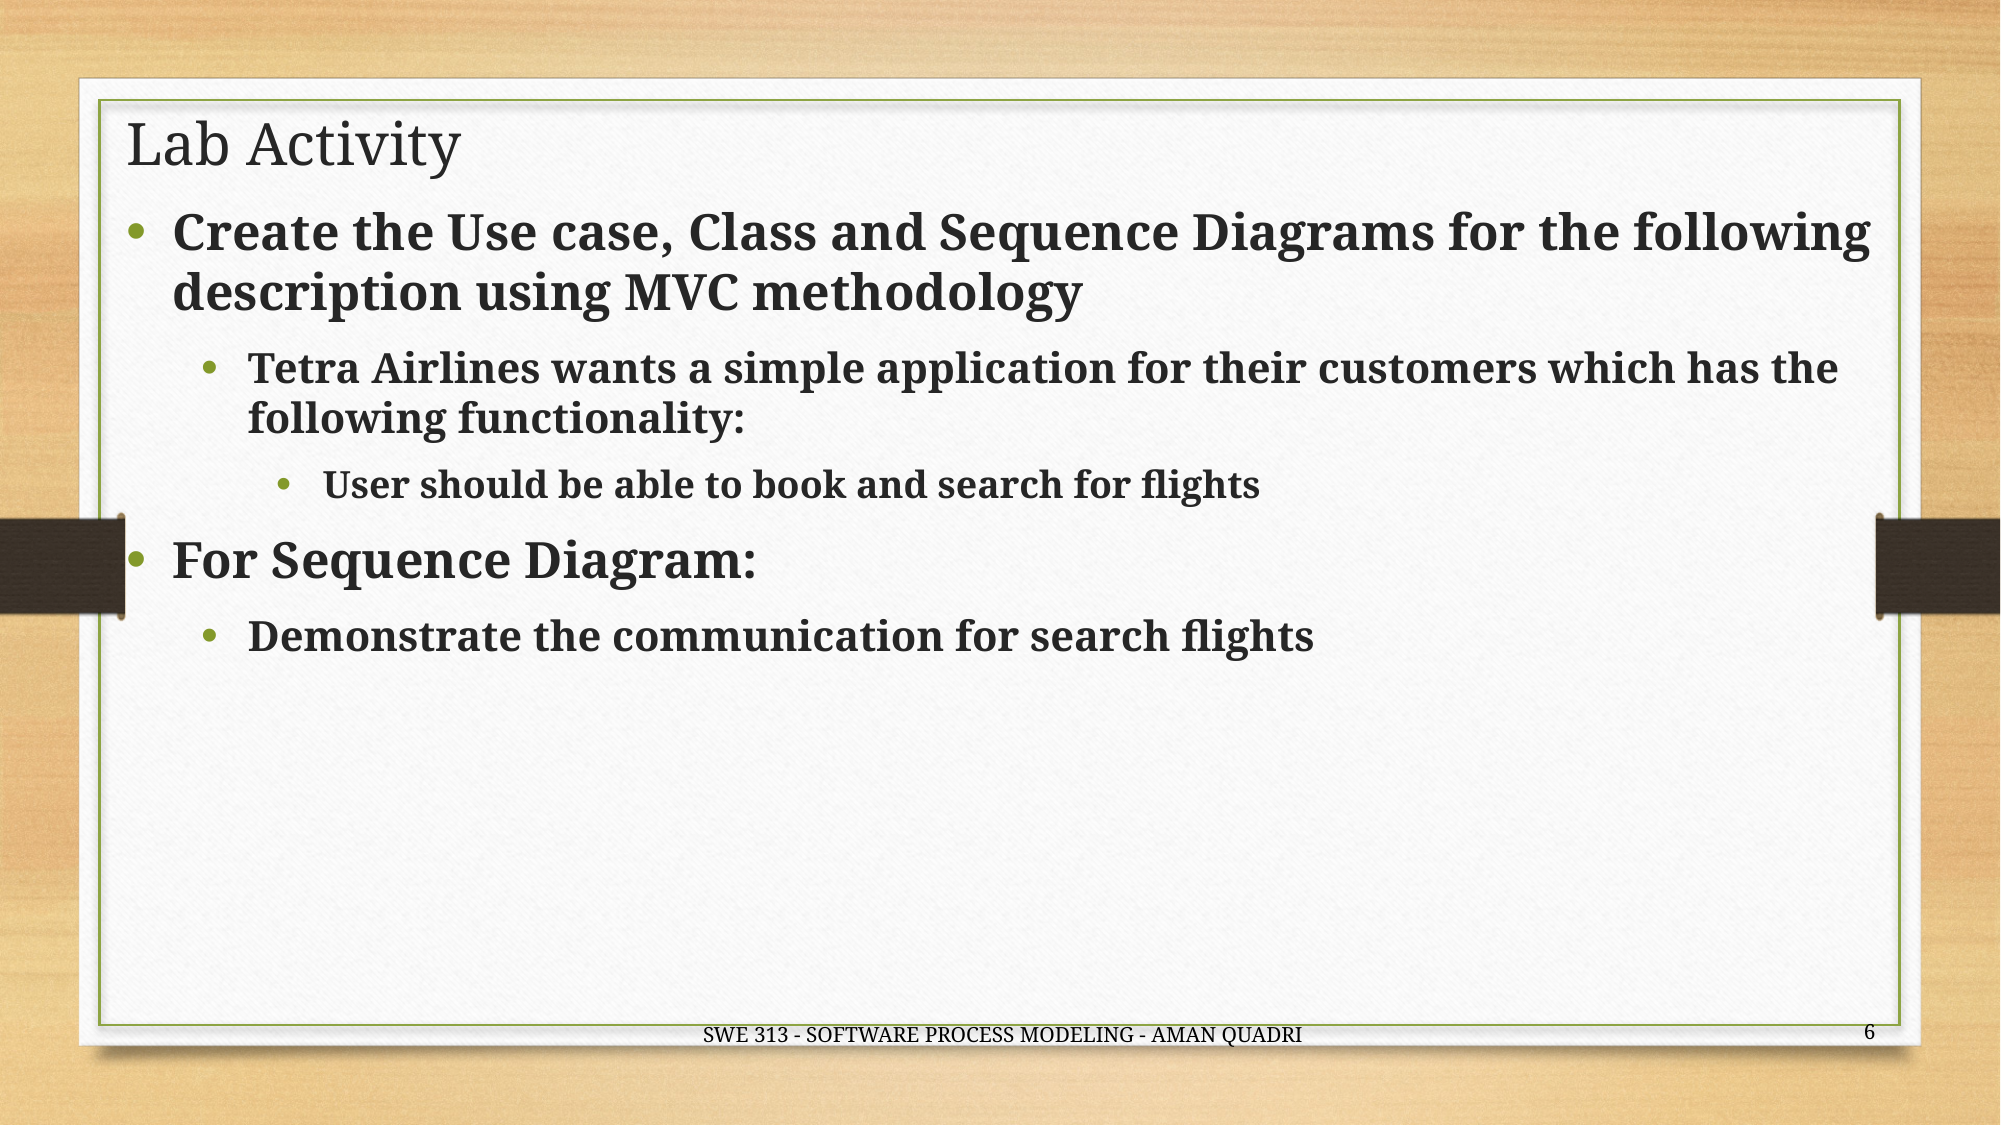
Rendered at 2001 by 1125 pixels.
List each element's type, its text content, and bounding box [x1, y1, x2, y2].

footer SWE 313 - SOFTWARE PROCESS MODELING - AMAN QUADRI [403, 1020, 1602, 1049]
picture [0, 0, 2001, 1125]
list Create the Use case, Class and Sequence Diagrams for the following description using MVC methodology Tetra Airlines wants a simple application for their customers which has the following functionality: User should be able to book and search for flights For Sequence Diagram: Demonstrate the communication for search flights [110, 193, 1895, 1012]
title Lab Activity [110, 99, 1895, 185]
slide_number 6 [1801, 1010, 1891, 1056]
